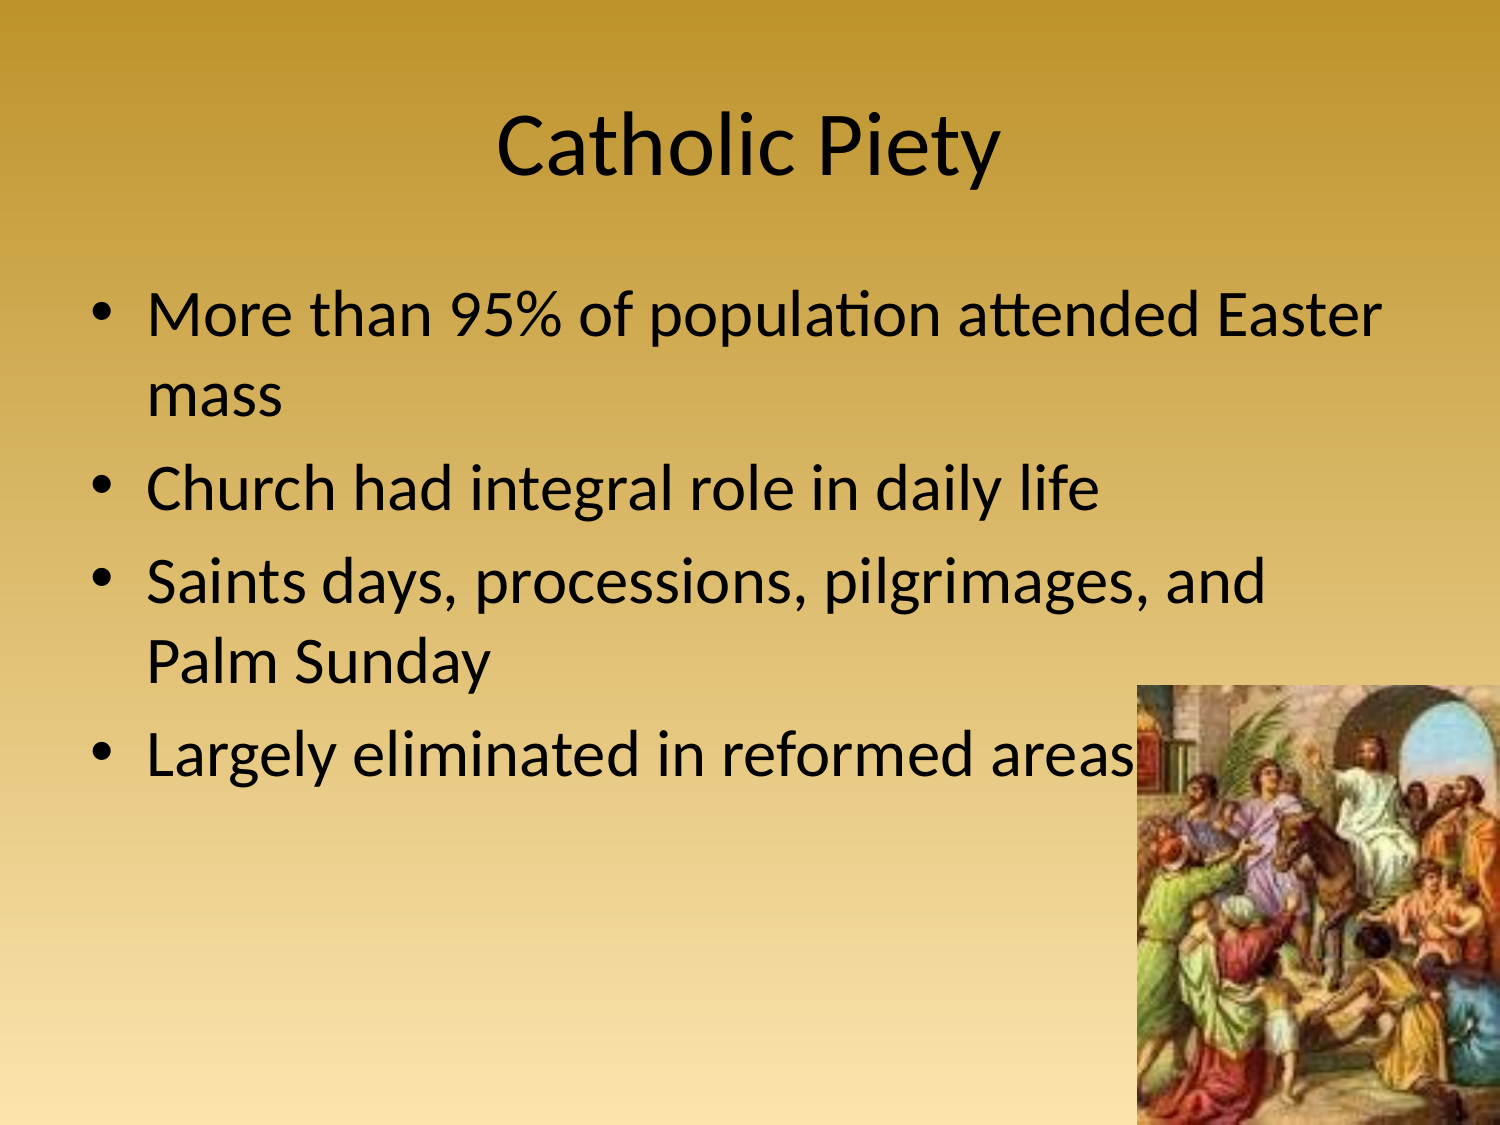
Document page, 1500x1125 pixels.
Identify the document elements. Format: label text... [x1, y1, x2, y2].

picture [1137, 685, 1500, 1125]
list More than 95% of population attended Easter mass Church had integral role in daily life Saints days, processions, pilgrimages, and Palm Sunday Largely eliminated in reformed areas [75, 262, 1425, 1005]
title Catholic Piety [75, 45, 1425, 233]
